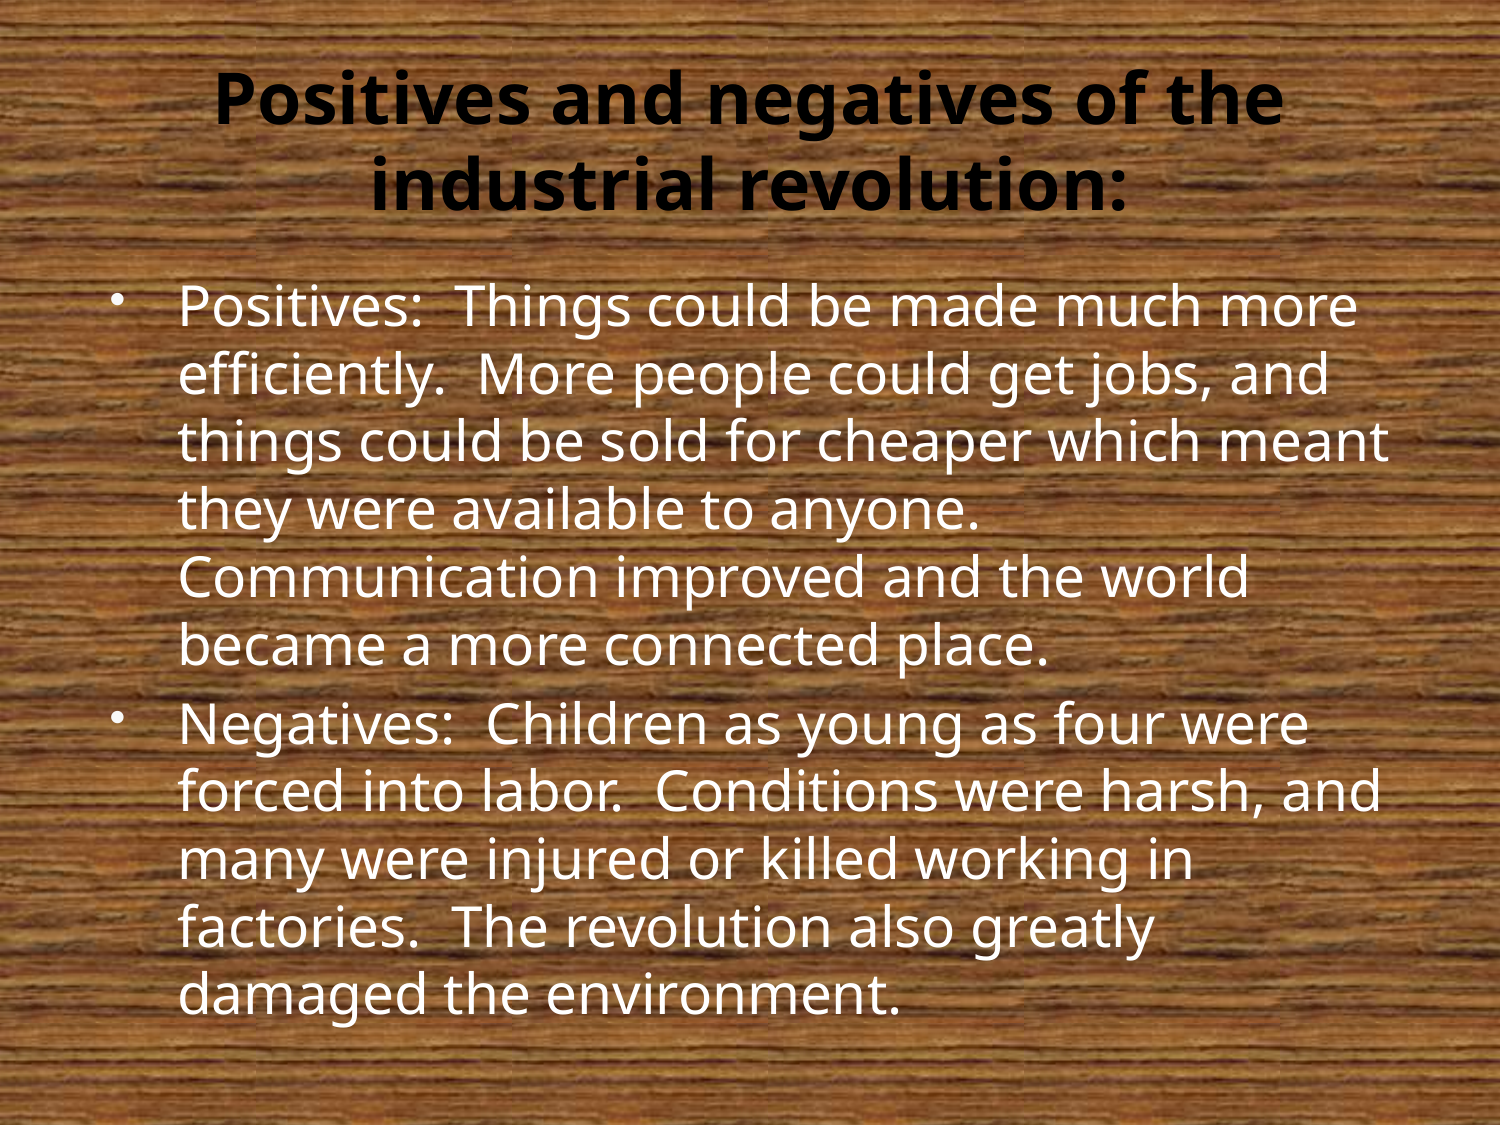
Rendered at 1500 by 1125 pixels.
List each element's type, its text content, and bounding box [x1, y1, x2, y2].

picture [0, 0, 1500, 1125]
title Positives and negatives of the industrial revolution: [75, 45, 1425, 233]
list Positives: Things could be made much more efficiently. More people could get jobs, and things could be sold for cheaper which meant they were available to anyone. Communication improved and the world became a more connected place. Negatives: Children as young as four were forced into labor. Conditions were harsh, and many were injured or killed working in factories. The revolution also greatly damaged the environment. [75, 262, 1425, 1035]
